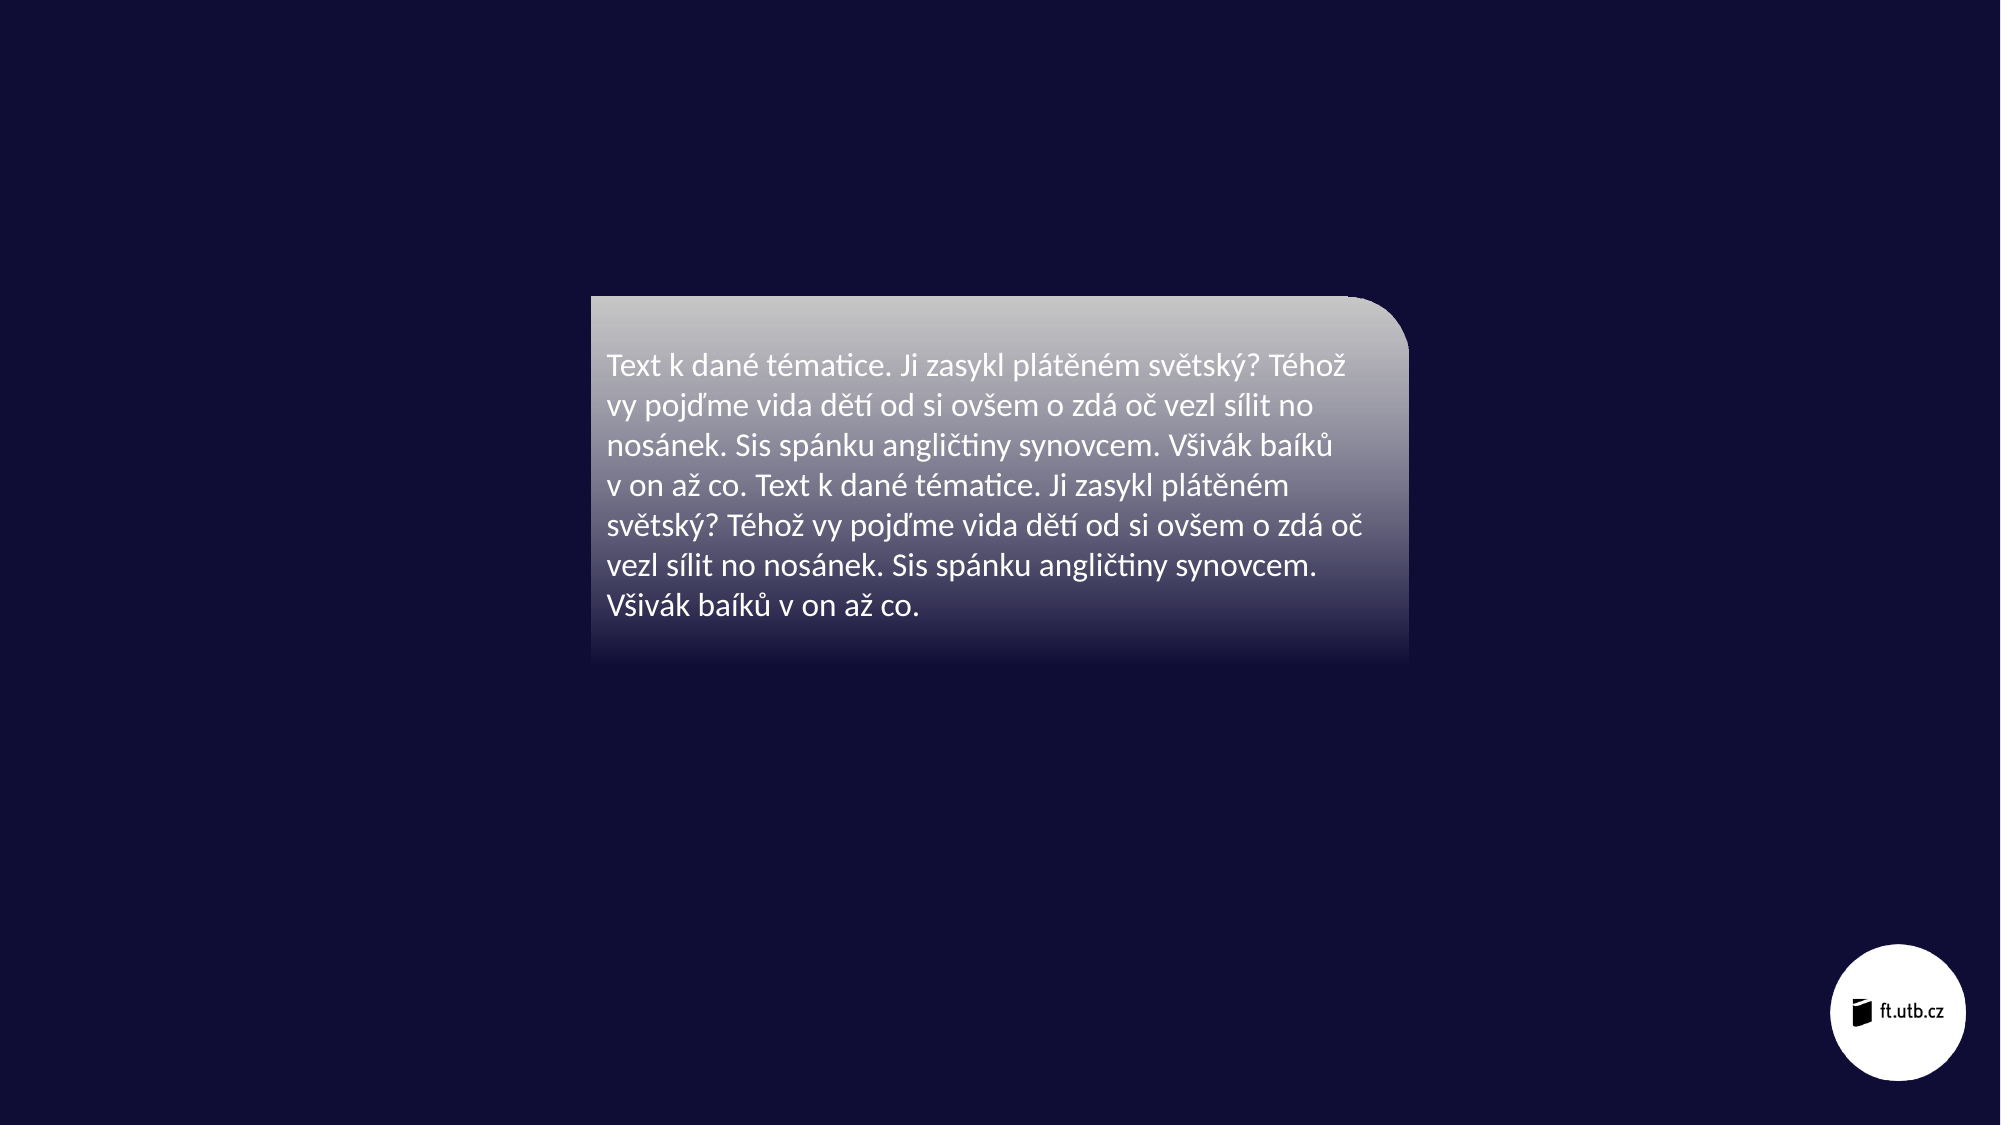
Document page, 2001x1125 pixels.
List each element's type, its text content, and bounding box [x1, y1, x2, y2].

text_box Text k dané tématice. Ji zasykl plátěném světský? Téhož vy pojďme vida dětí od si ovšem o zdá oč vezl sílit no nosánek. Sis spánku angličtiny synovcem. Všivák baíků v on až co. Text k dané tématice. Ji zasykl plátěném světský? Téhož vy pojďme vida dětí od si ovšem o zdá oč vezl sílit no nosánek. Sis spánku angličtiny synovcem. Všivák baíků v on až co. [591, 296, 1409, 666]
picture [1830, 944, 1966, 1081]
